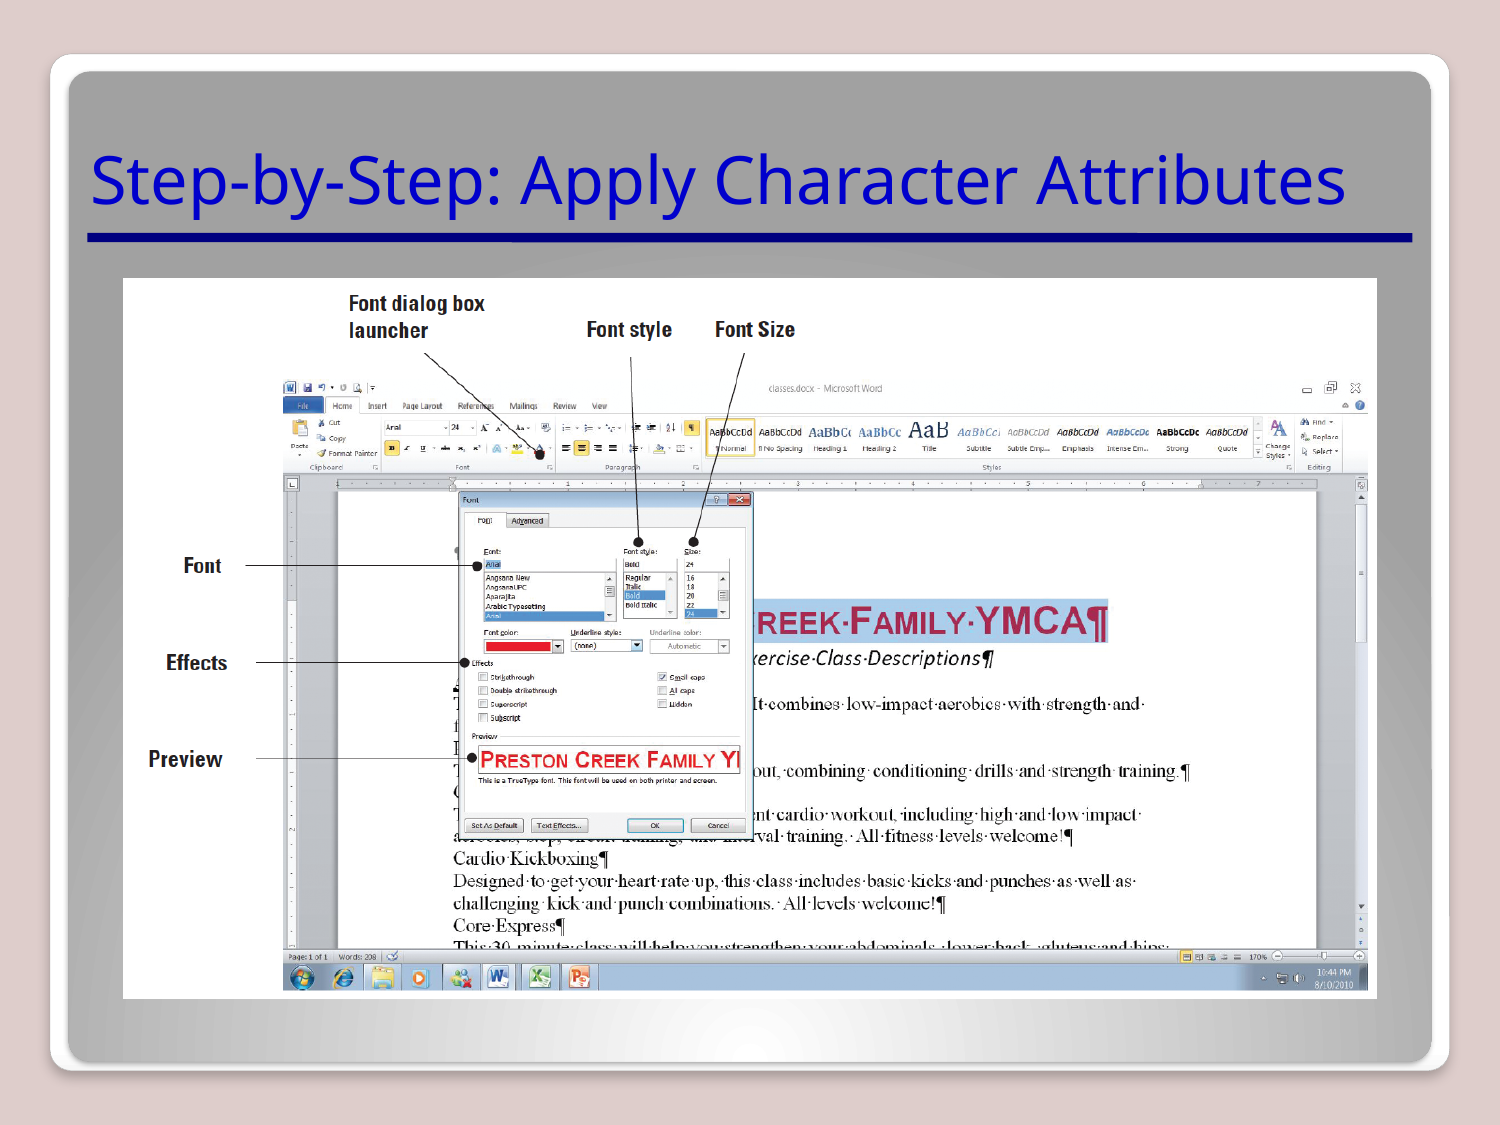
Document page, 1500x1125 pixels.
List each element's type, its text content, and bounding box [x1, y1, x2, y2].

title Step-by-Step: Apply Character Attributes [74, 74, 1426, 226]
picture [123, 278, 1377, 999]
